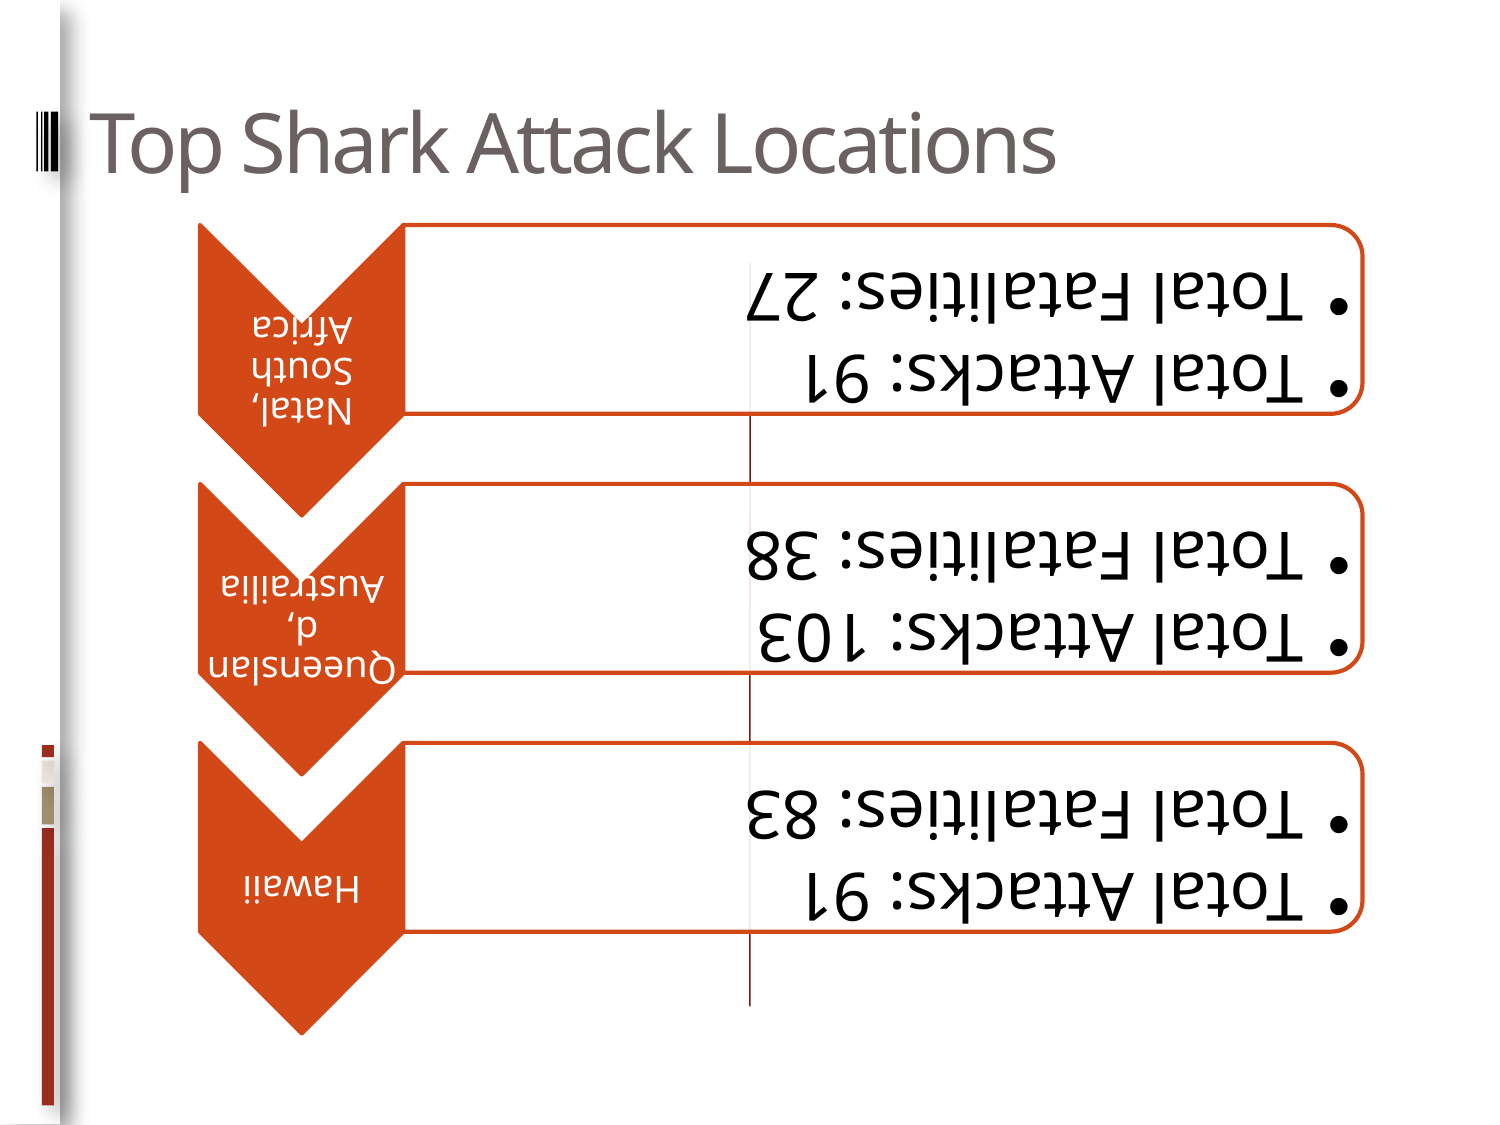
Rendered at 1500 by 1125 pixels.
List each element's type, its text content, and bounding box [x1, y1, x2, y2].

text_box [199, 224, 1363, 1034]
title Top Shark Attack Locations [75, 34, 1425, 247]
